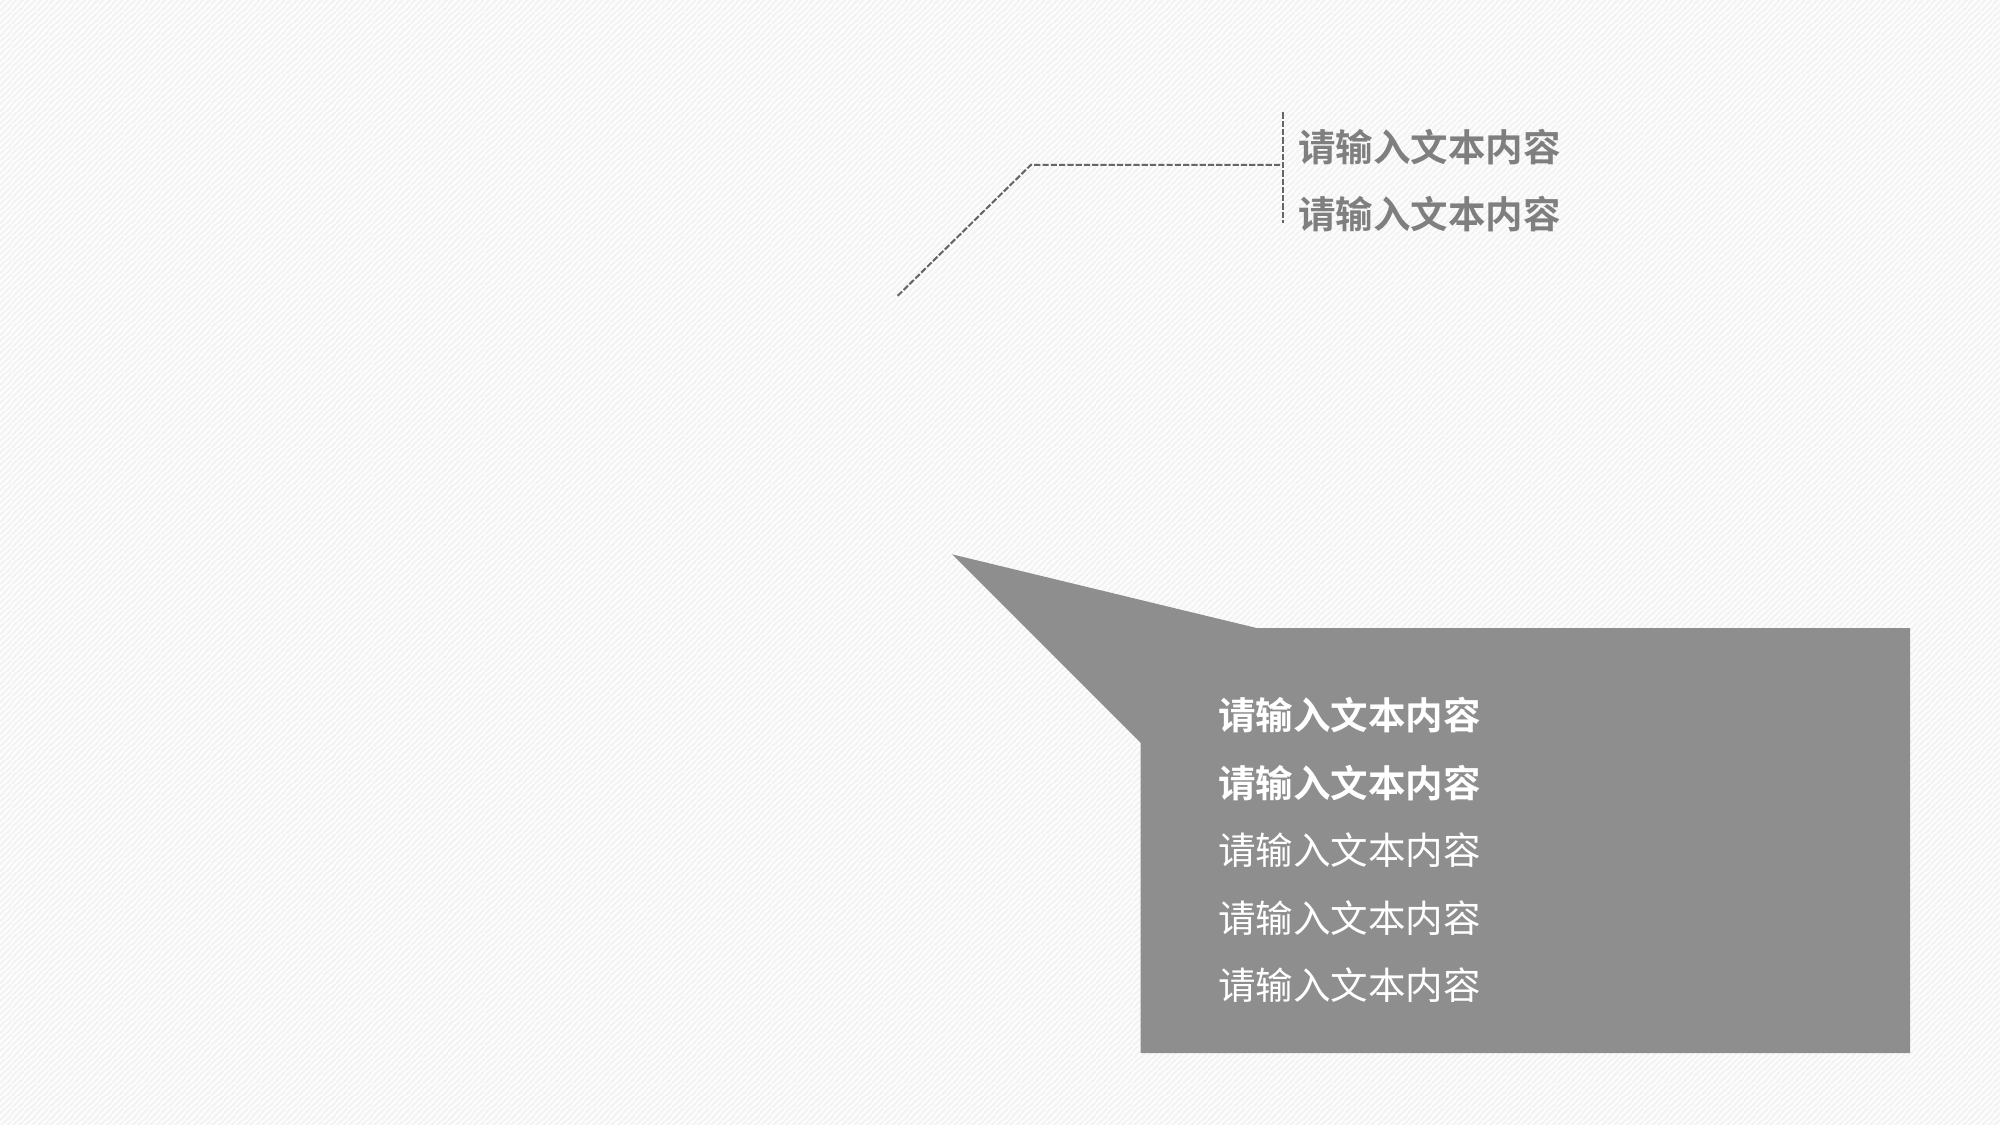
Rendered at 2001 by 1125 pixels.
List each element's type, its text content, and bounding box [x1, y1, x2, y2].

text_box 请输入文本内容 请输入文本内容 [1283, 93, 1790, 244]
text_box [897, 112, 1284, 296]
picture [0, 0, 2001, 1125]
text_box 请输入文本内容 请输入文本内容 请输入文本内容 请输入文本内容 请输入文本内容 [1203, 662, 1710, 1015]
text_box [1140, 628, 1911, 1054]
text_box [952, 554, 1265, 749]
